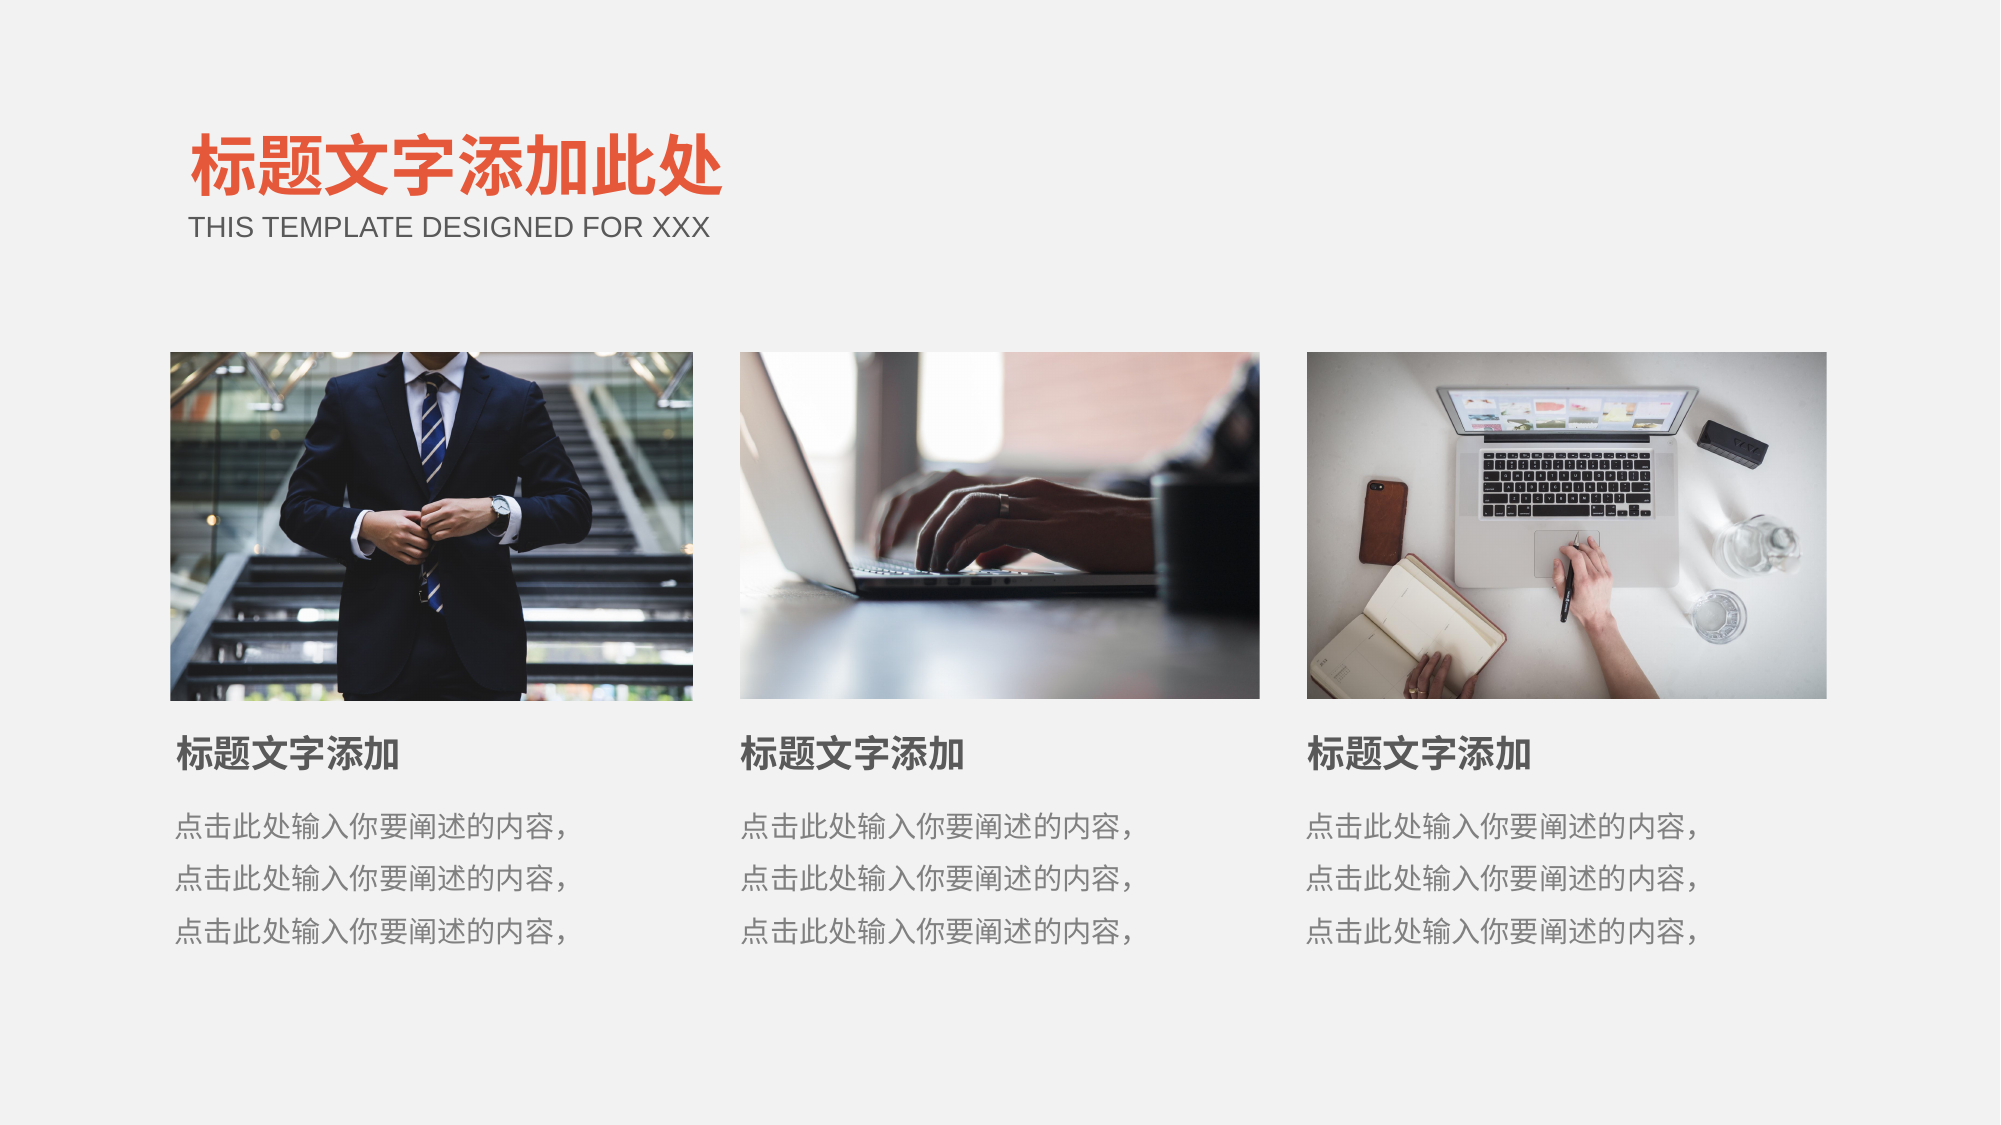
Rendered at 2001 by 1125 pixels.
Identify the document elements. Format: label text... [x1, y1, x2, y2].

text_box 点击此处输入你要阐述的内容，点击此处输入你要阐述的内容，点击此处输入你要阐述的内容， [159, 783, 599, 956]
text_box 点击此处输入你要阐述的内容，点击此处输入你要阐述的内容，点击此处输入你要阐述的内容， [726, 783, 1189, 956]
text_box 标题文字添加 [726, 713, 1094, 783]
text_box [169, 351, 694, 702]
text_box 标题文字添加 [1293, 713, 1661, 783]
text_box 标题文字添加此处 [175, 116, 740, 201]
text_box 点击此处输入你要阐述的内容，点击此处输入你要阐述的内容，点击此处输入你要阐述的内容， [1290, 783, 1735, 956]
text_box THIS TEMPLATE DESIGNED FOR XXX [173, 201, 975, 251]
text_box 标题文字添加 [161, 713, 530, 783]
text_box [739, 351, 1261, 700]
text_box [1306, 351, 1828, 700]
